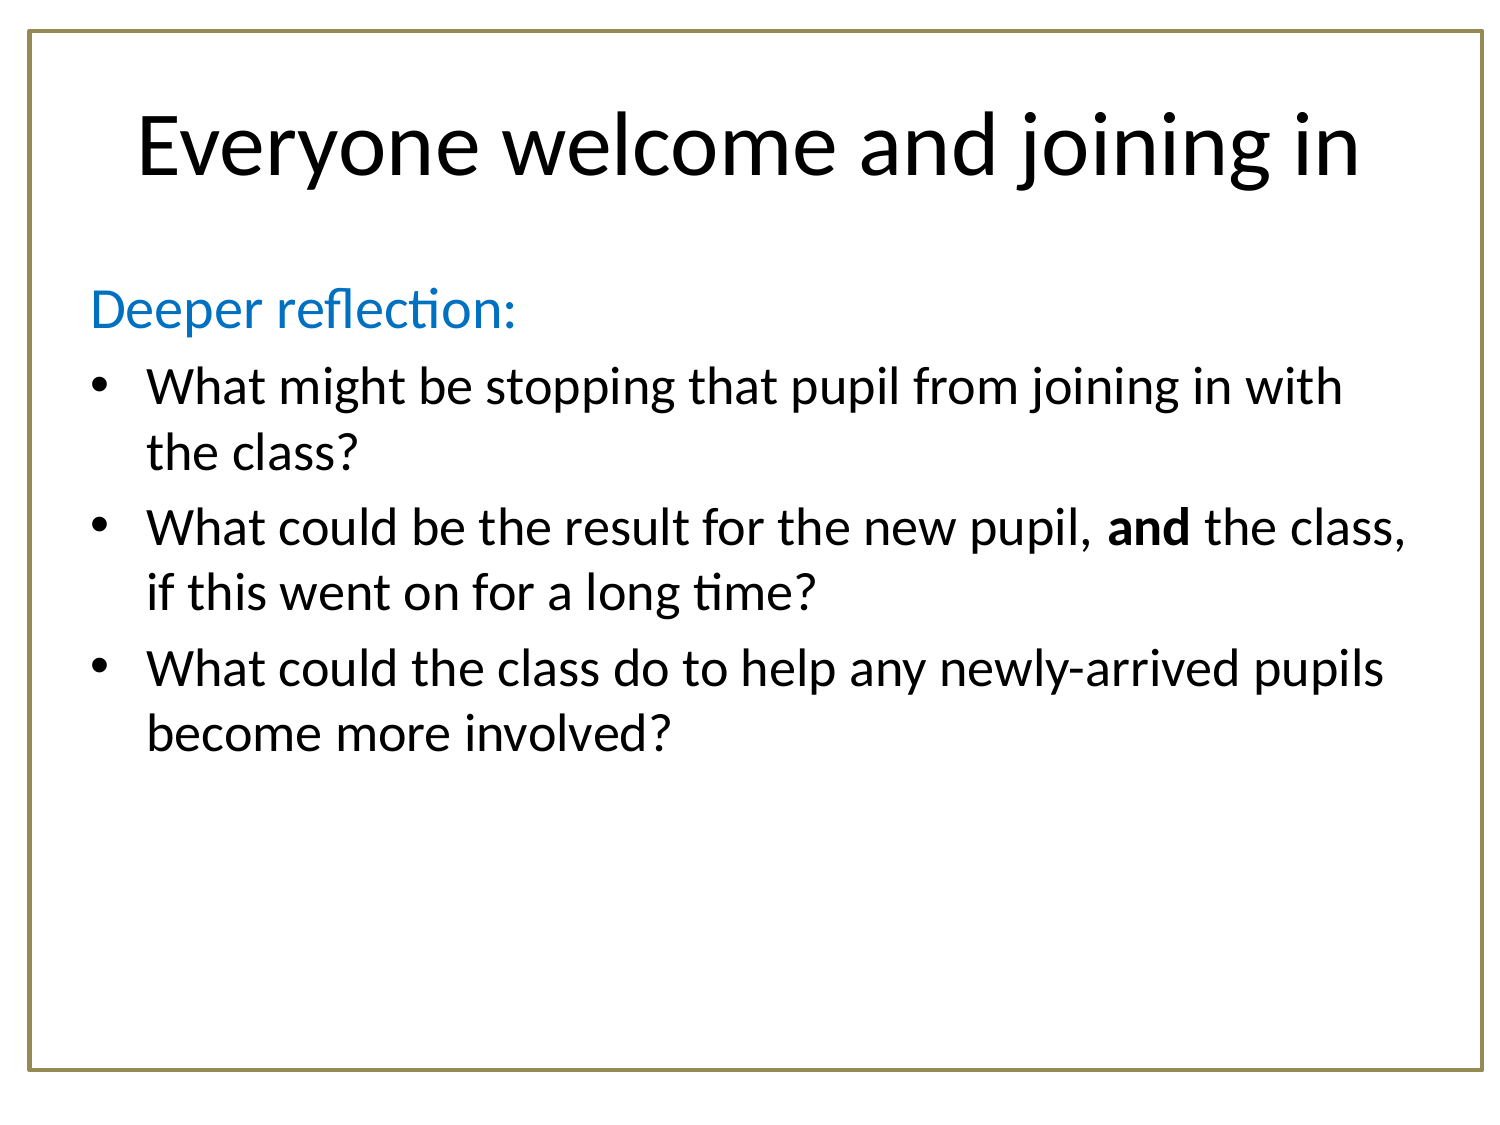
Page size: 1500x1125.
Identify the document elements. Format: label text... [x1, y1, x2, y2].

text_box [27, 29, 1484, 1072]
list Deeper reflection: What might be stopping that pupil from joining in with the class? What could be the result for the new pupil, and the class, if this went on for a long time? What could the class do to help any newly-arrived pupils become more involved? [75, 262, 1425, 1005]
title Everyone welcome and joining in [75, 45, 1425, 233]
